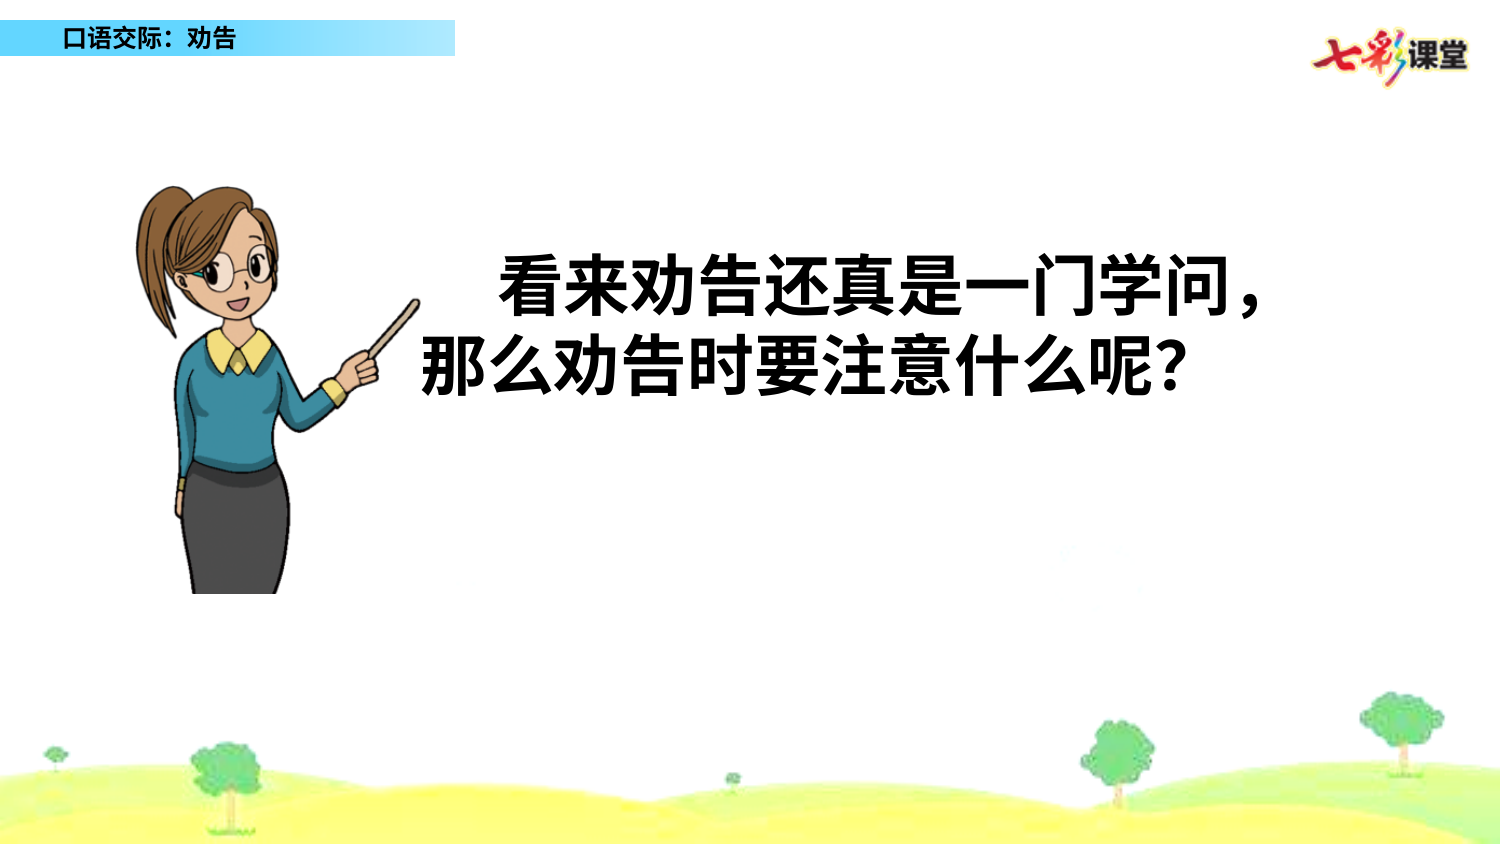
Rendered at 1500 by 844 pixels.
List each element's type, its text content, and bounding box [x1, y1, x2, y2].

text_box 看来劝告还真是一门学问，那么劝告时要注意什么呢？ [425, 236, 1376, 411]
picture [1308, 14, 1477, 95]
picture [135, 185, 421, 594]
